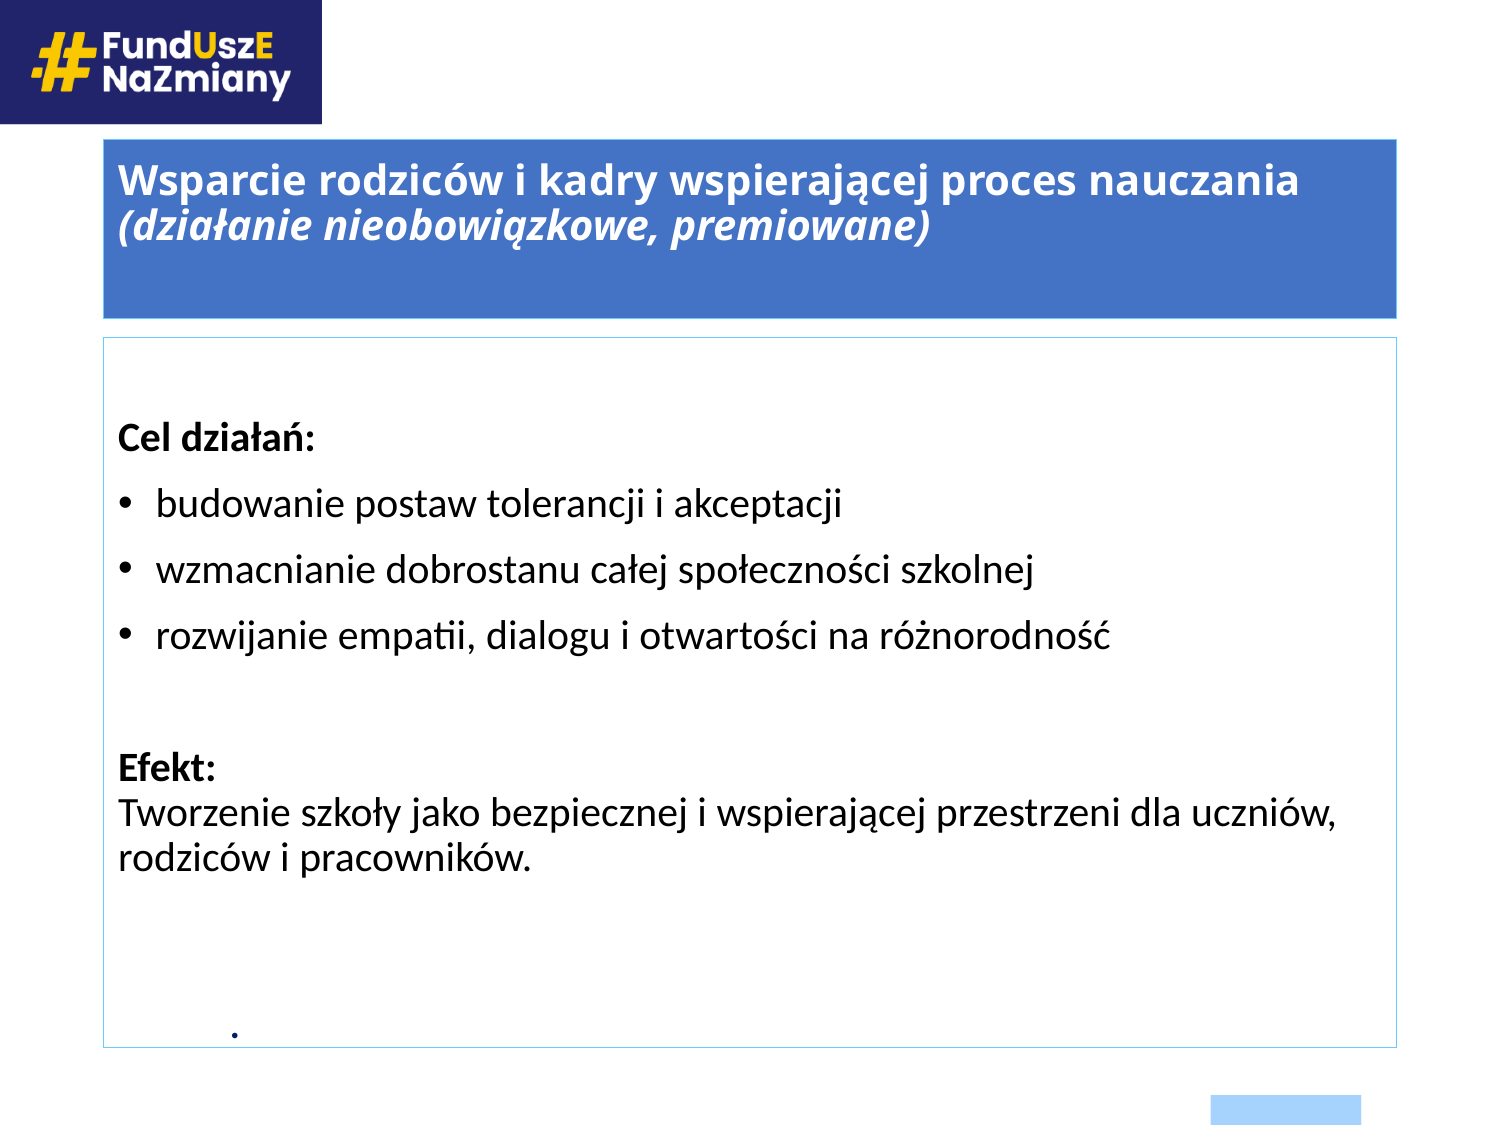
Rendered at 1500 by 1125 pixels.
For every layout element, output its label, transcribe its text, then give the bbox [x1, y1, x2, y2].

list Cel działań: budowanie postaw tolerancji i akceptacji wzmacnianie dobrostanu całej społeczności szkolnej rozwijanie empatii, dialogu i otwartości na różnorodność Efekt: Tworzenie szkoły jako bezpiecznej i wspierającej przestrzeni dla uczniów, rodziców i pracowników. [103, 337, 1397, 1048]
title Wsparcie rodziców i kadry wspierającej proces nauczania (działanie nieobowiązkowe, premiowane) [103, 139, 1397, 319]
picture [0, 0, 1500, 1125]
text_box . [215, 993, 1463, 1054]
